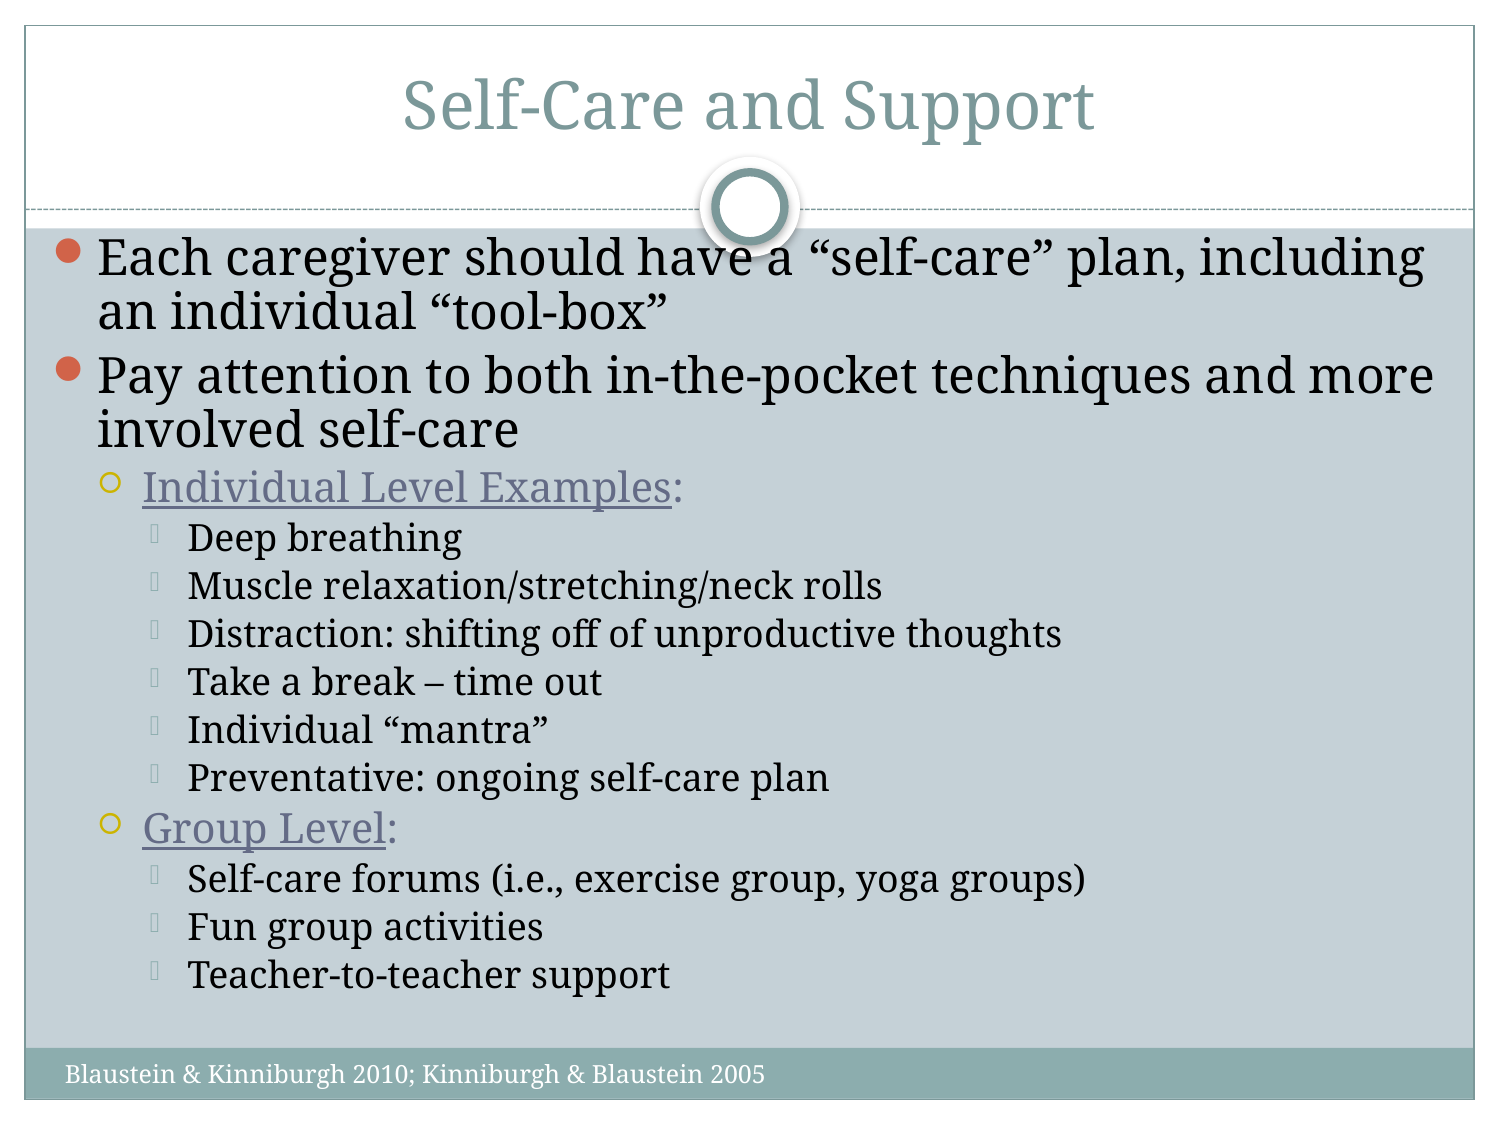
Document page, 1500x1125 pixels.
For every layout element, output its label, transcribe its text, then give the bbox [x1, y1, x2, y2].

list Each caregiver should have a “self-care” plan, including an individual “tool-box” Pay attention to both in-the-pocket techniques and more involved self-care Individual Level Examples: Deep breathing Muscle relaxation/stretching/neck rolls Distraction: shifting off of unproductive thoughts Take a break – time out Individual “mantra” Preventative: ongoing self-care plan Group Level: Self-care forums (i.e., exercise group, yoga groups) Fun group activities Teacher-to-teacher support [37, 224, 1475, 1038]
title Self-Care and Support [75, 24, 1425, 150]
footer Blaustein & Kinniburgh 2010; Kinniburgh & Blaustein 2005 [50, 1051, 850, 1112]
